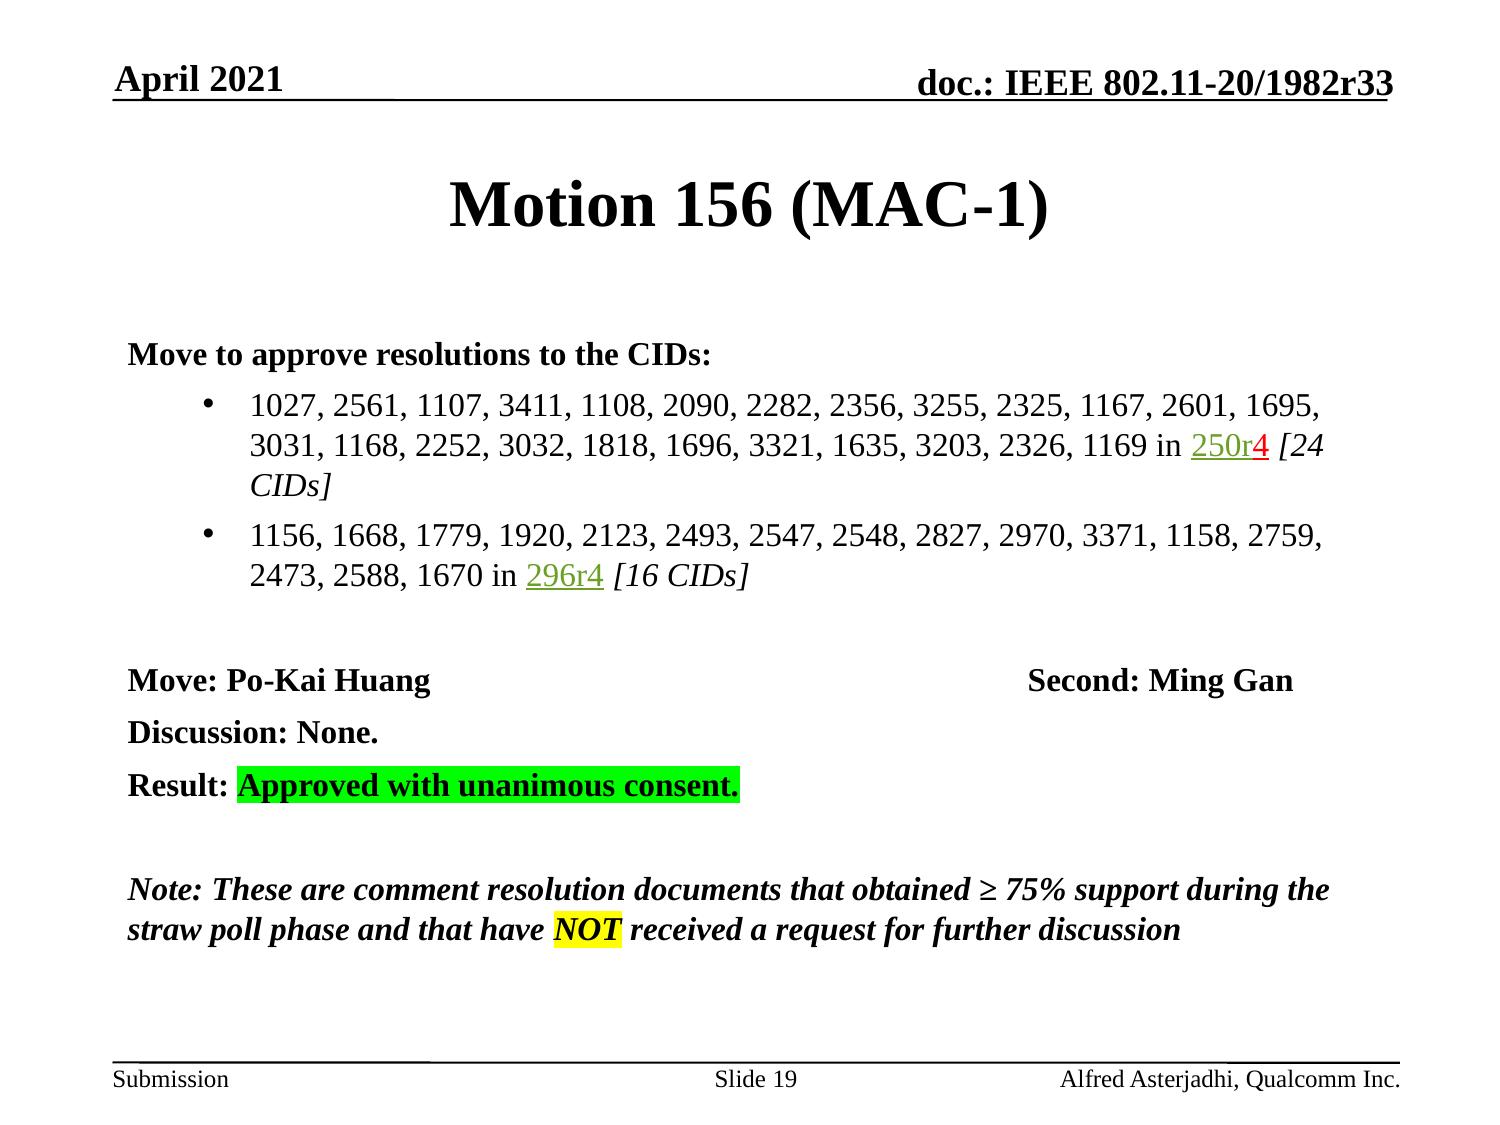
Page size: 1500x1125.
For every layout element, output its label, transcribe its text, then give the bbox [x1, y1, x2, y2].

list Move to approve resolutions to the CIDs: 1027, 2561, 1107, 3411, 1108, 2090, 2282, 2356, 3255, 2325, 1167, 2601, 1695, 3031, 1168, 2252, 3032, 1818, 1696, 3321, 1635, 3203, 2326, 1169 in 250r4 [24 CIDs] 1156, 1668, 1779, 1920, 2123, 2493, 2547, 2548, 2827, 2970, 3371, 1158, 2759, 2473, 2588, 1670 in 296r4 [16 CIDs] Move: Po-Kai Huang Second: Ming Gan Discussion: None. Result: Approved with unanimous consent. Note: These are comment resolution documents that obtained ≥ 75% support during the straw poll phase and that have NOT received a request for further discussion [112, 324, 1388, 1000]
title Motion 156 (MAC-1) [112, 112, 1388, 288]
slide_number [114, 54, 423, 100]
slide_number Slide 19 [712, 1061, 800, 1123]
footer Alfred Asterjadhi, Qualcomm Inc. [878, 1061, 1402, 1093]
